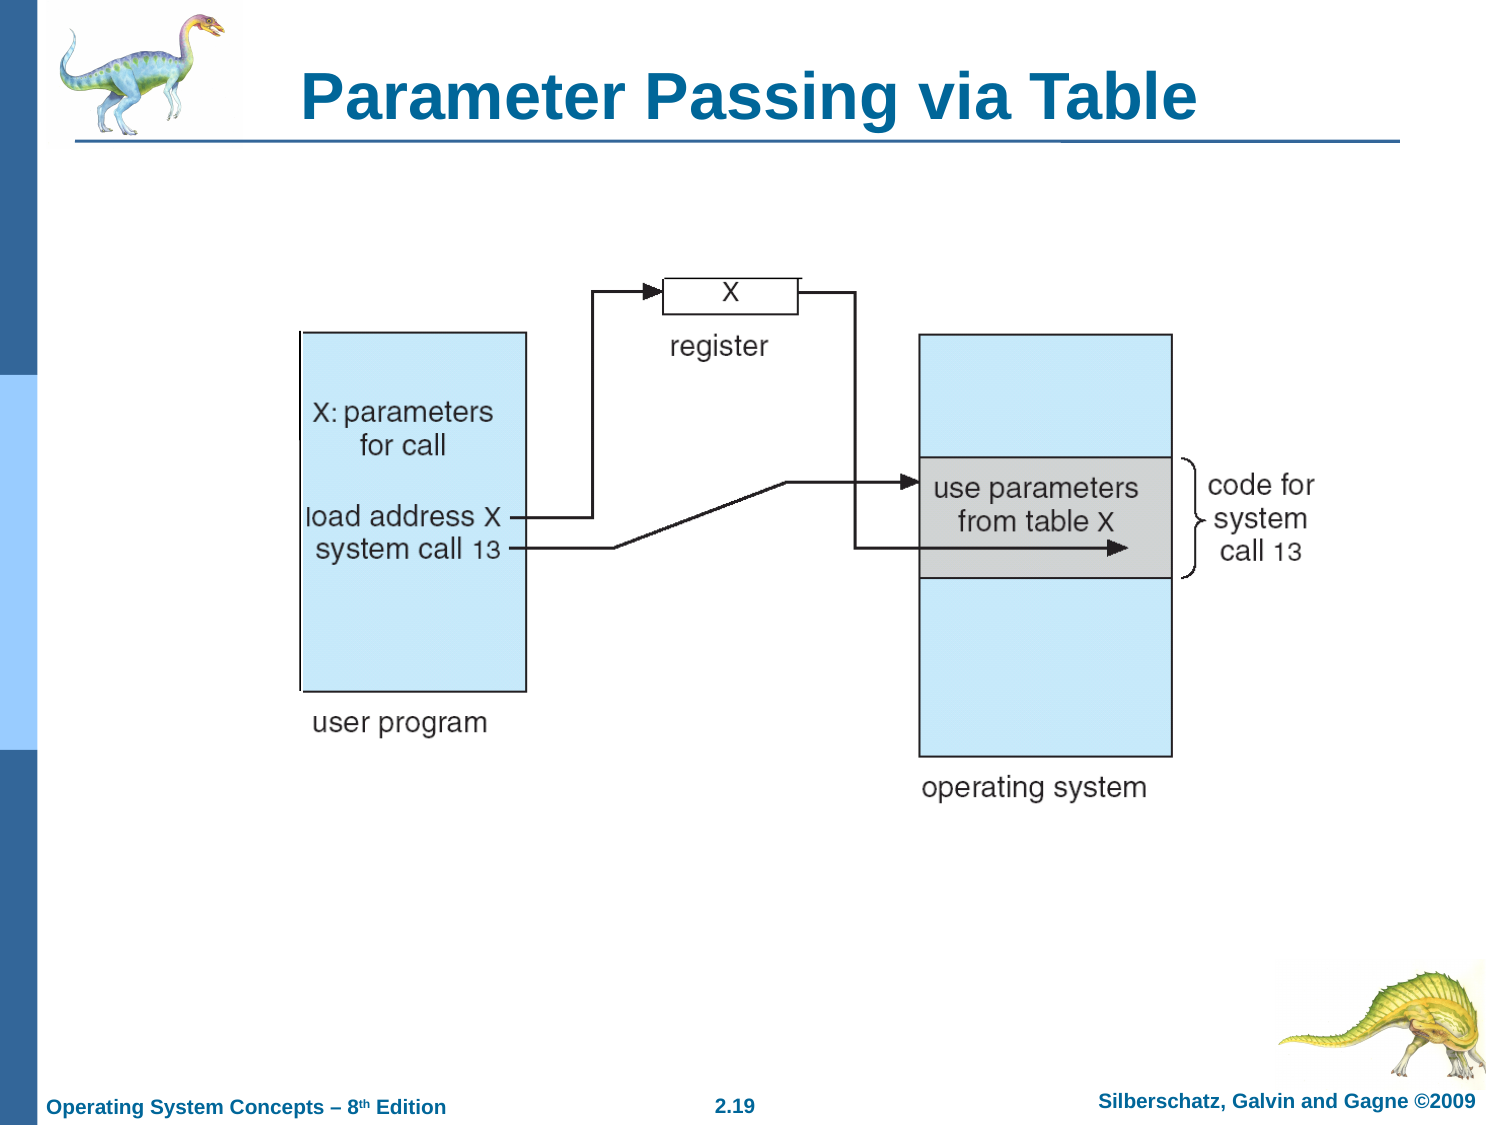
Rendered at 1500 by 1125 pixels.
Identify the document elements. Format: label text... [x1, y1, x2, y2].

picture [1275, 959, 1486, 1090]
picture [302, 278, 1317, 807]
picture [46, 0, 243, 149]
title Parameter Passing via Table [74, 45, 1426, 141]
